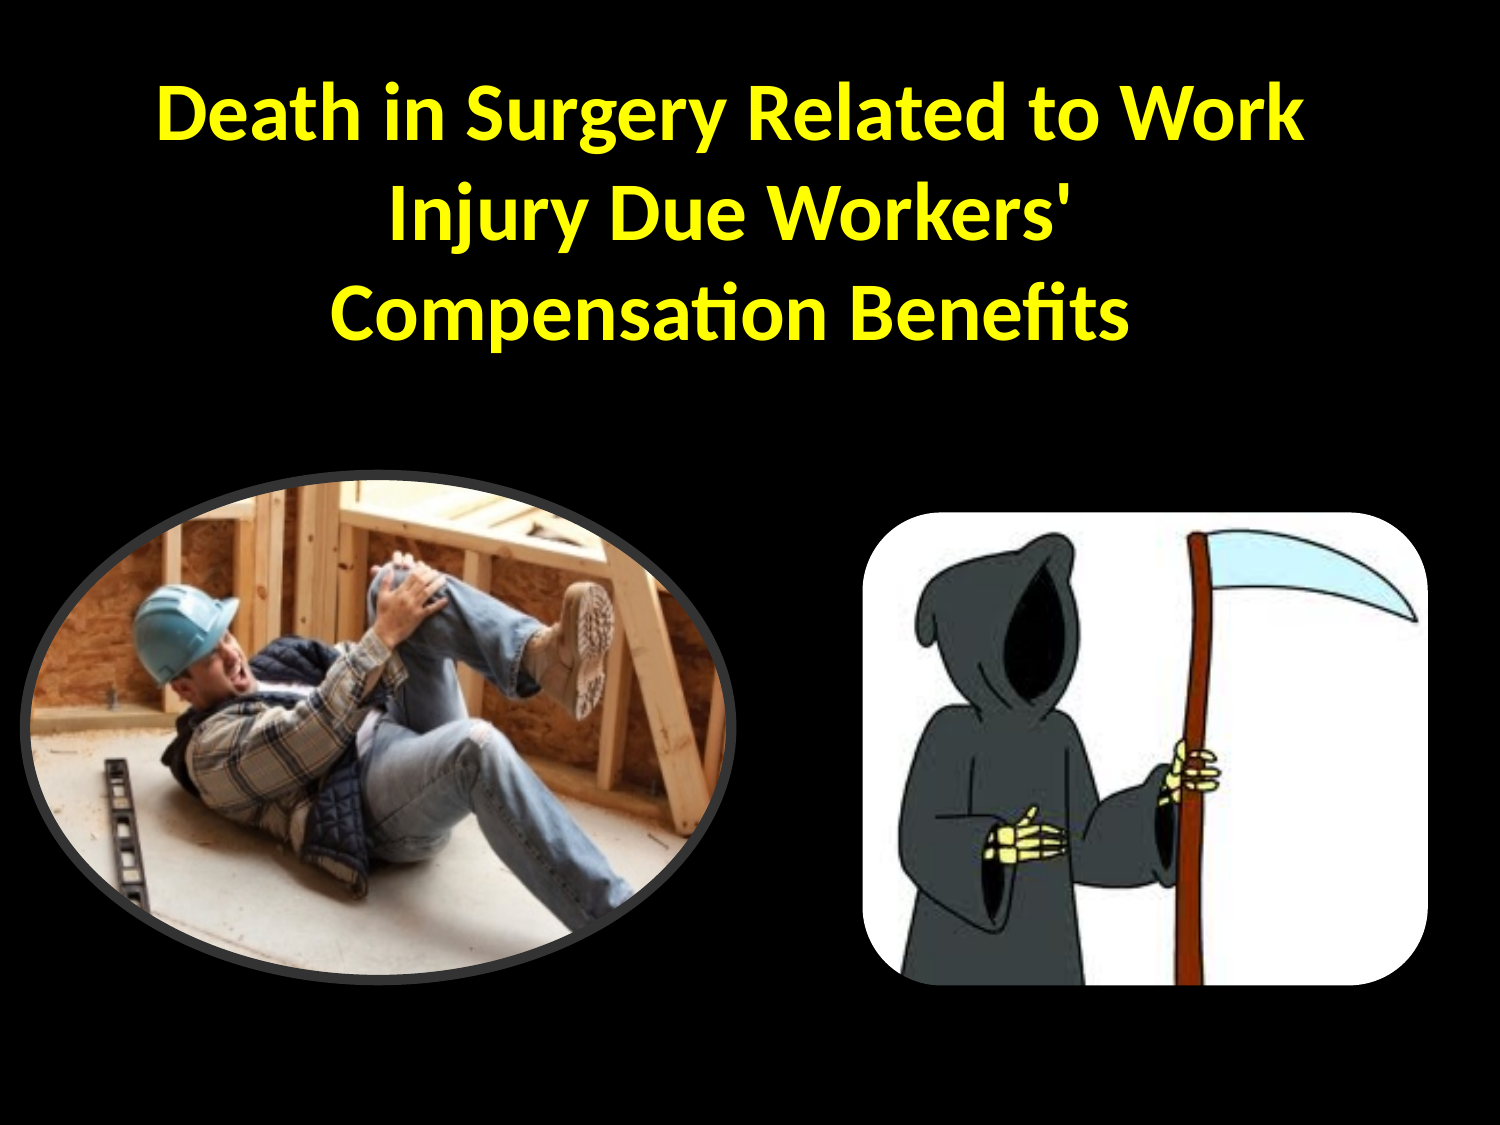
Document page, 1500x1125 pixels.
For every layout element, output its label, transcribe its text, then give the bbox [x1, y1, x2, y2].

picture [24, 474, 732, 981]
text_box Death in Surgery Related to Work Injury Due Workers' Compensation Benefits [137, 50, 1325, 365]
picture [862, 512, 1429, 986]
